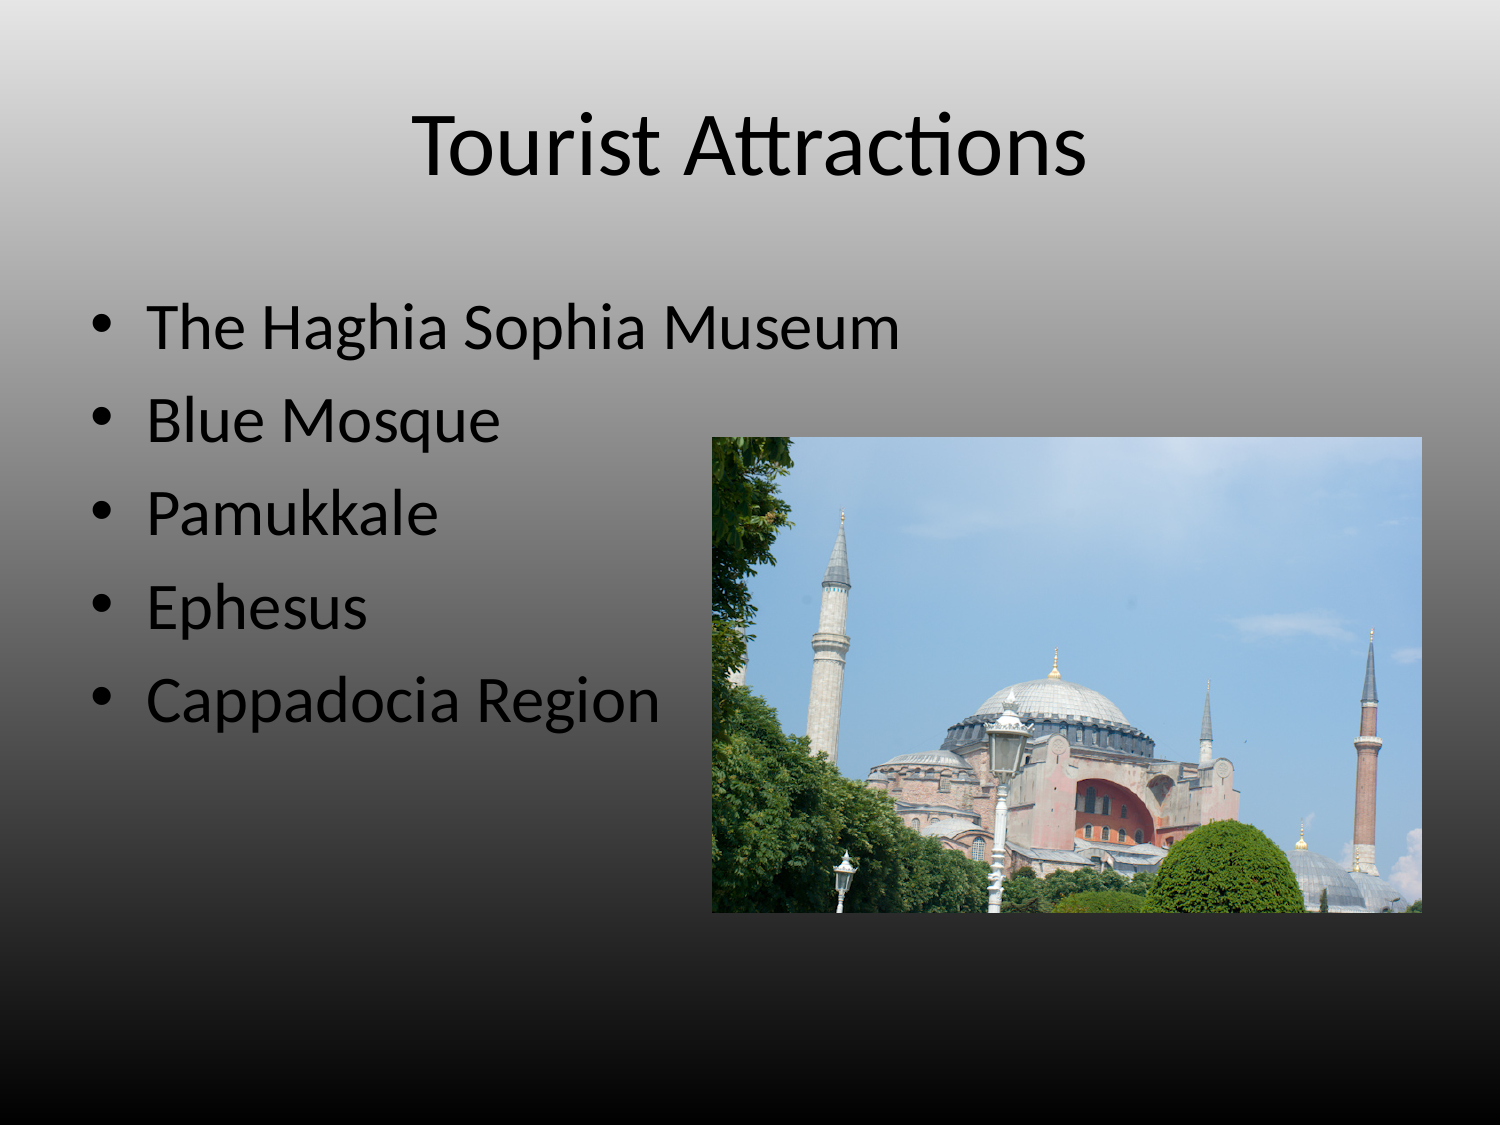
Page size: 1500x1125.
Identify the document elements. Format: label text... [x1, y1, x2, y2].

picture [712, 437, 1422, 913]
list The Haghia Sophia Museum Blue Mosque Pamukkale Ephesus Cappadocia Region [75, 275, 1425, 863]
title Tourist Attractions [75, 45, 1425, 233]
